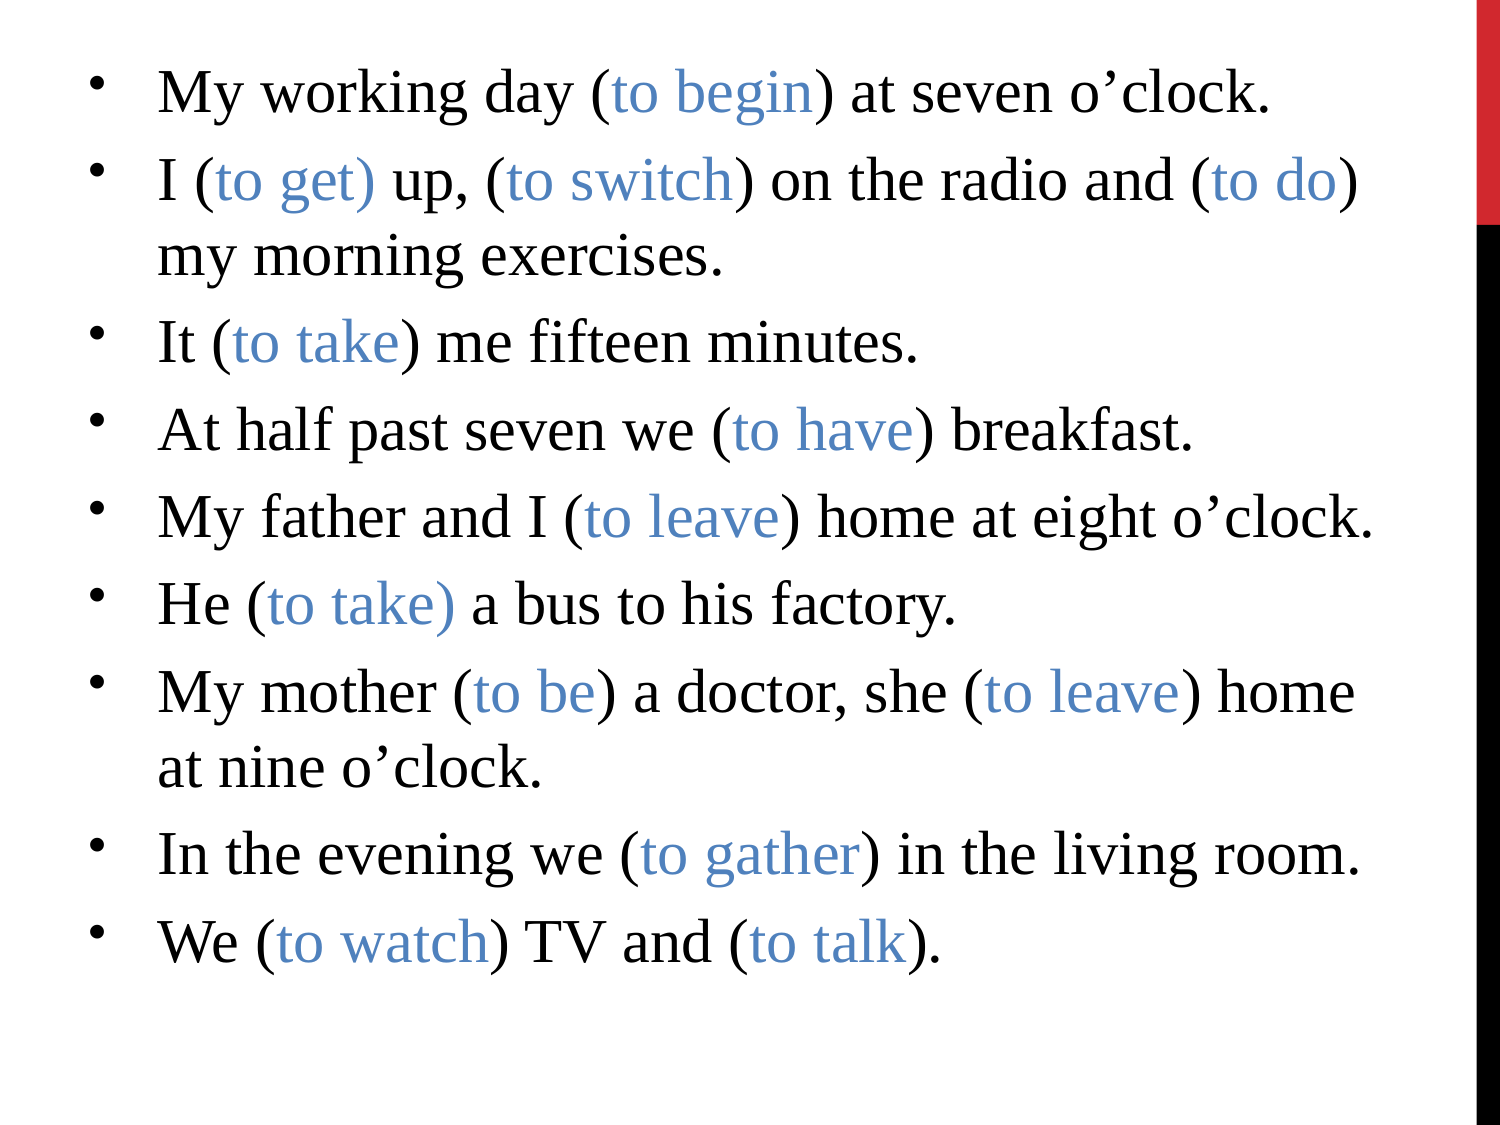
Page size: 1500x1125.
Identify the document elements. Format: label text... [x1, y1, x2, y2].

text_box My working day (to begin) at seven o’clock. I (to get) up, (to switch) on the radio and (to do) my morning exercises. It (to take) me fifteen minutes. At half past seven we (to have) breakfast. My father and I (to leave) home at eight o’clock. He (to take) a bus to his factory. My mother (to be) a doctor, she (to leave) home at nine o’clock. In the evening we (to gather) in the living room. We (to watch) TV and (to talk). [53, 42, 1403, 816]
